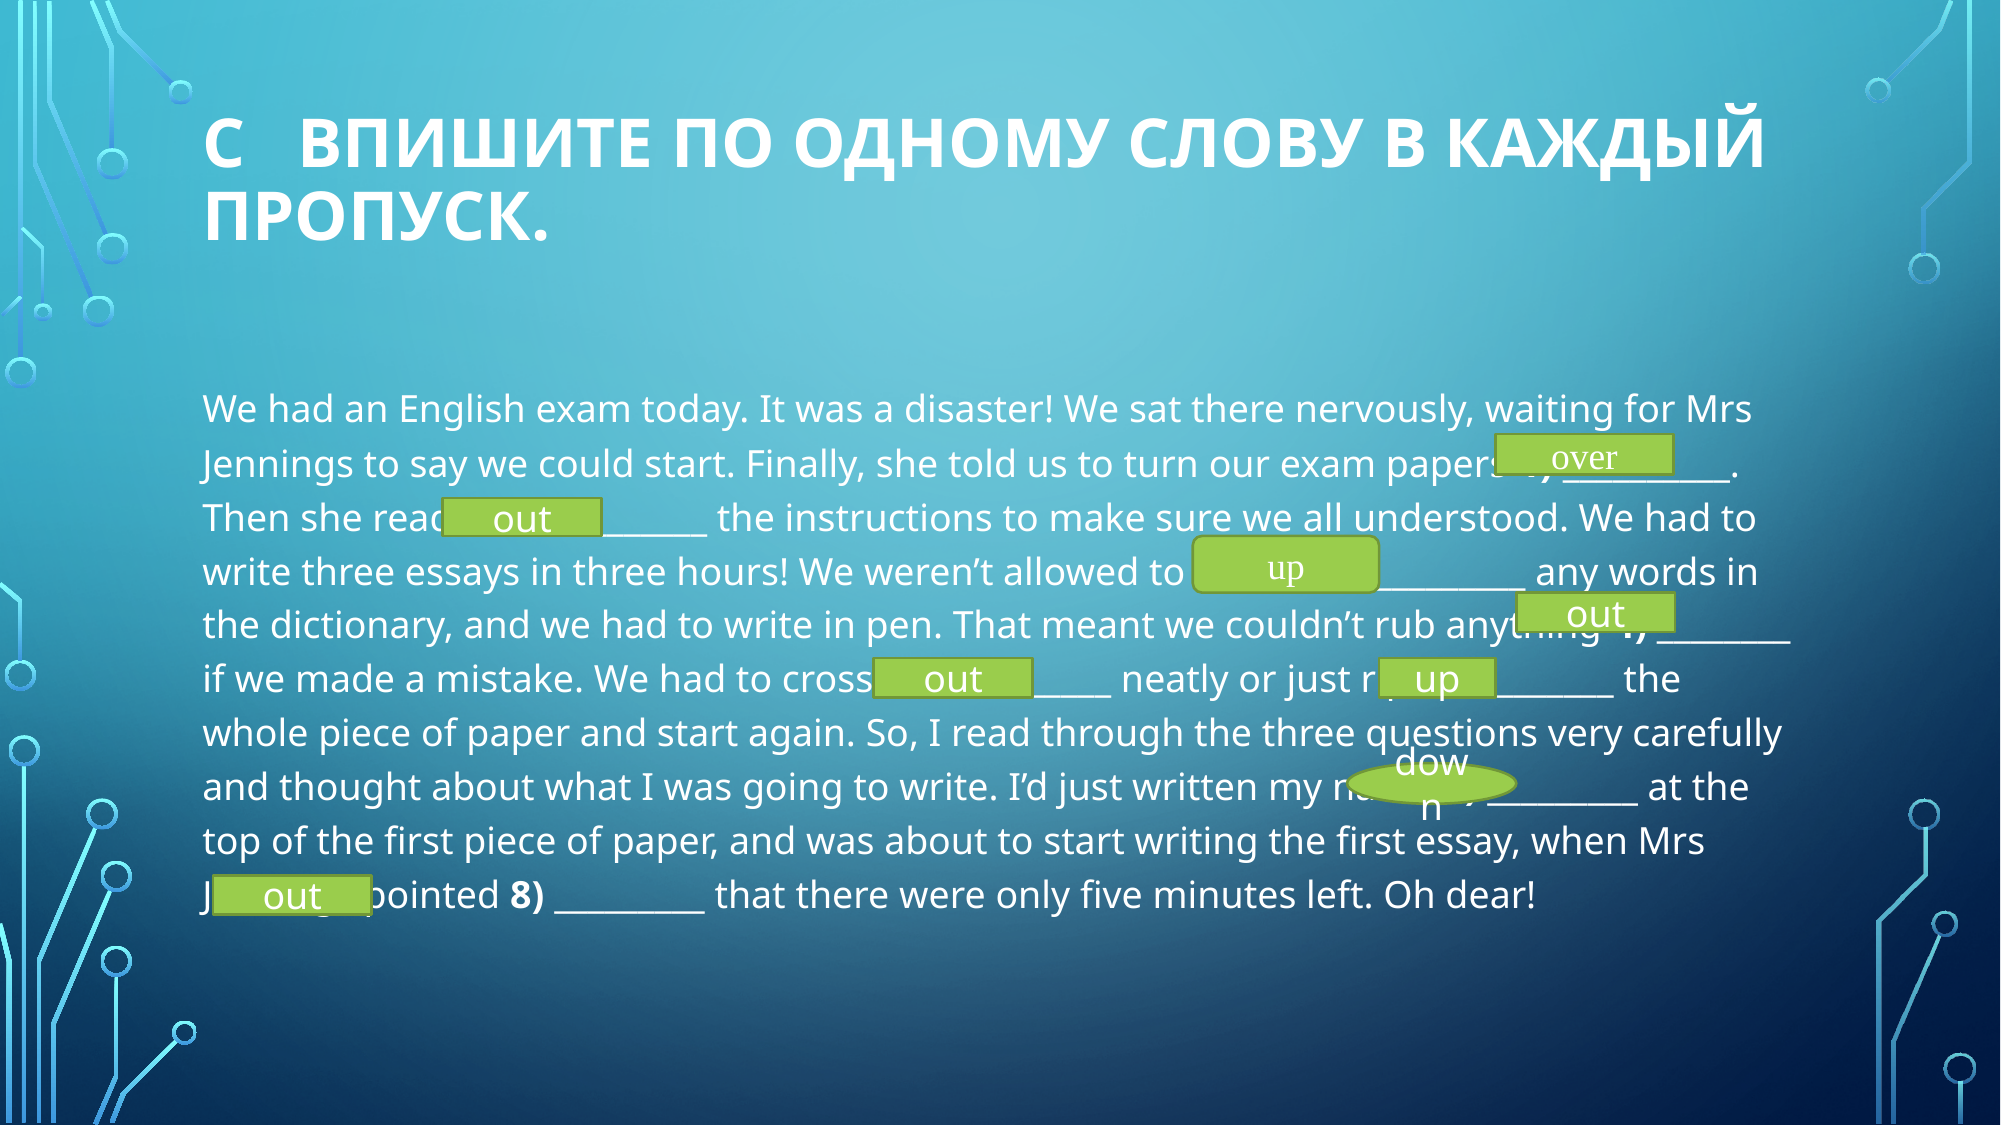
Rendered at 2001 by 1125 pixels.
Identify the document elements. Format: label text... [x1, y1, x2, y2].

text_box out [872, 657, 1034, 699]
text_box out [441, 497, 603, 537]
title С Впишите по одному слову в каждый пропуск. [187, 101, 1813, 344]
text_box out [1515, 591, 1676, 633]
text_box down [1345, 761, 1518, 806]
text_box out [212, 874, 373, 916]
text_box up [1191, 534, 1381, 594]
text_box over [1494, 433, 1675, 476]
list We had an English exam today. It was a disaster! We sat there nervously, waiting for Mrs Jennings to say we could start. Finally, she told us to turn our exam papers 1) __________. Then she read 2) ____________ the instructions to make sure we all understood. We had to write three essays in three hours! We weren’t allowed to look 3) ____________ any words in the dictionary, and we had to write in pen. That meant we couldn’t rub anything 4) ________ if we made a mistake. We had to cross it 5) _________ neatly or just rip 6) _________ the whole piece of paper and start again. So, I read through the three questions very carefully and thought about what I was going to write. I’d just written my name 7) _________ at the top of the first piece of paper, and was about to start writing the first essay, when Mrs Jennings pointed 8) _________ that there were only five minutes left. Oh dear! [187, 369, 1813, 950]
text_box up [1378, 657, 1497, 699]
